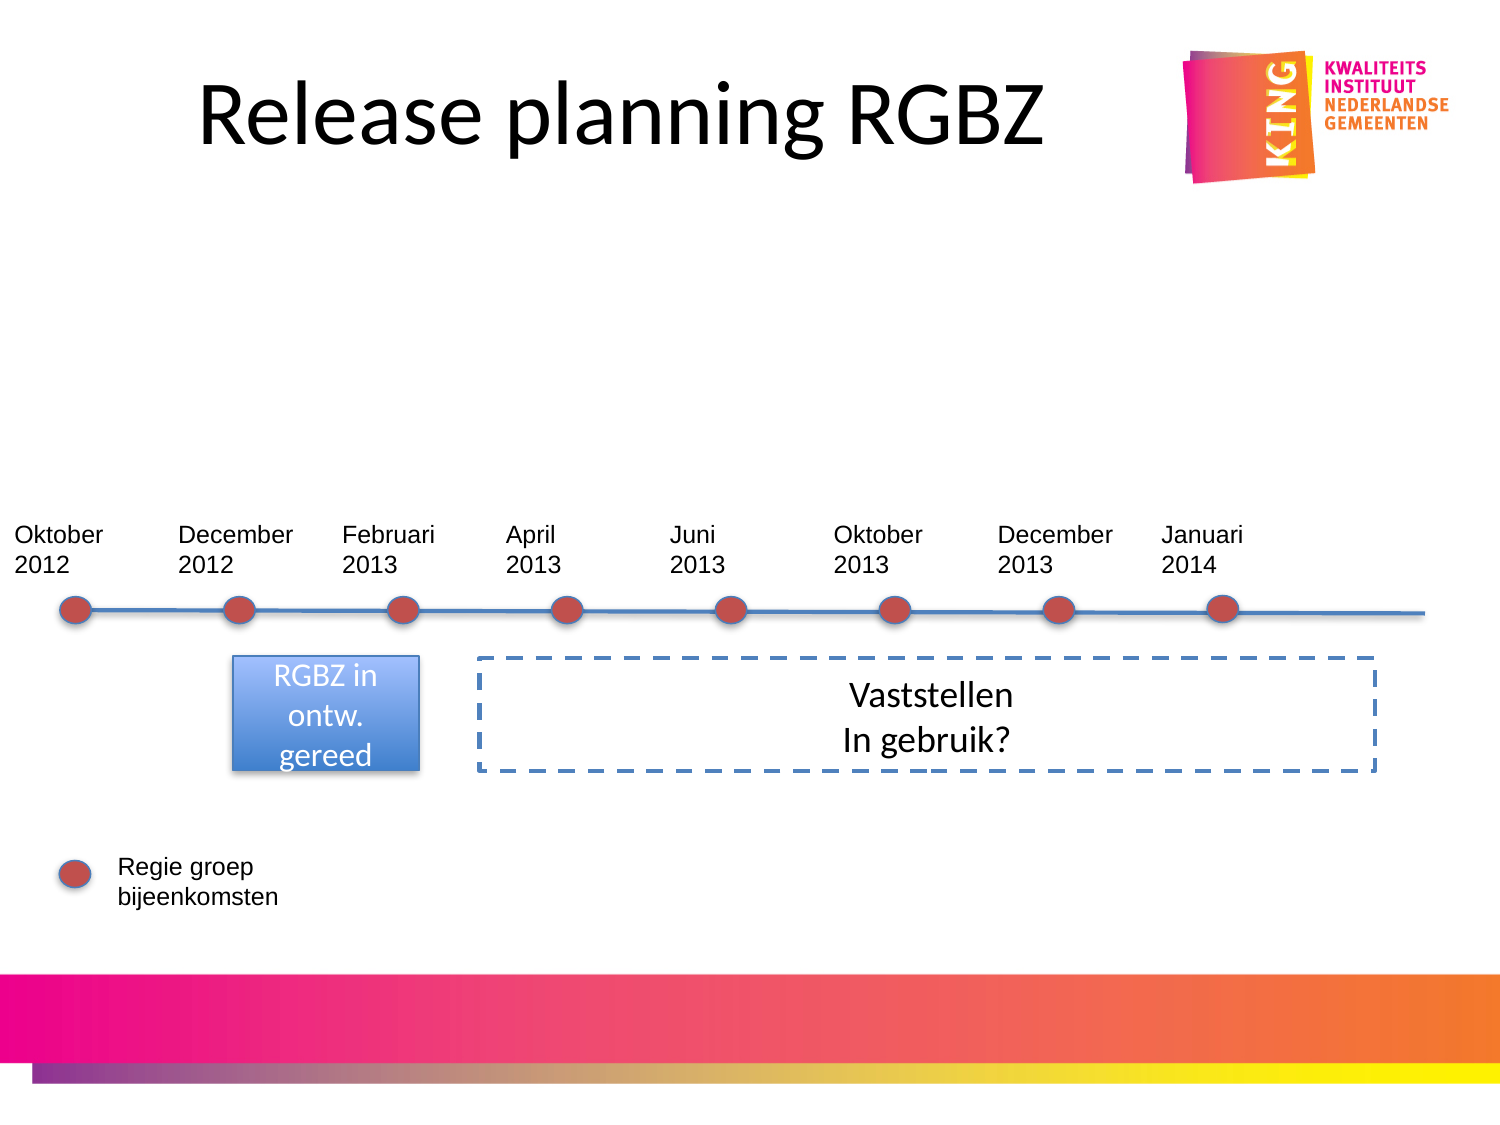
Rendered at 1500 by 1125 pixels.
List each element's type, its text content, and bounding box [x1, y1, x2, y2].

text_box Regie groep bijeenkomsten [102, 843, 323, 918]
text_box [490, 510, 644, 624]
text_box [1304, 609, 1426, 614]
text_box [163, 510, 316, 624]
text_box Vaststellen In gebruik? [477, 656, 1377, 773]
text_box RGBZ in ontw. gereed [232, 655, 420, 771]
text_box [982, 510, 1136, 624]
title Release planning RGBZ [75, 45, 1170, 233]
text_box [0, 510, 152, 624]
picture [0, 0, 1500, 1125]
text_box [818, 510, 972, 624]
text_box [1146, 510, 1300, 623]
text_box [654, 510, 808, 624]
text_box [58, 859, 92, 889]
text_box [327, 510, 480, 624]
